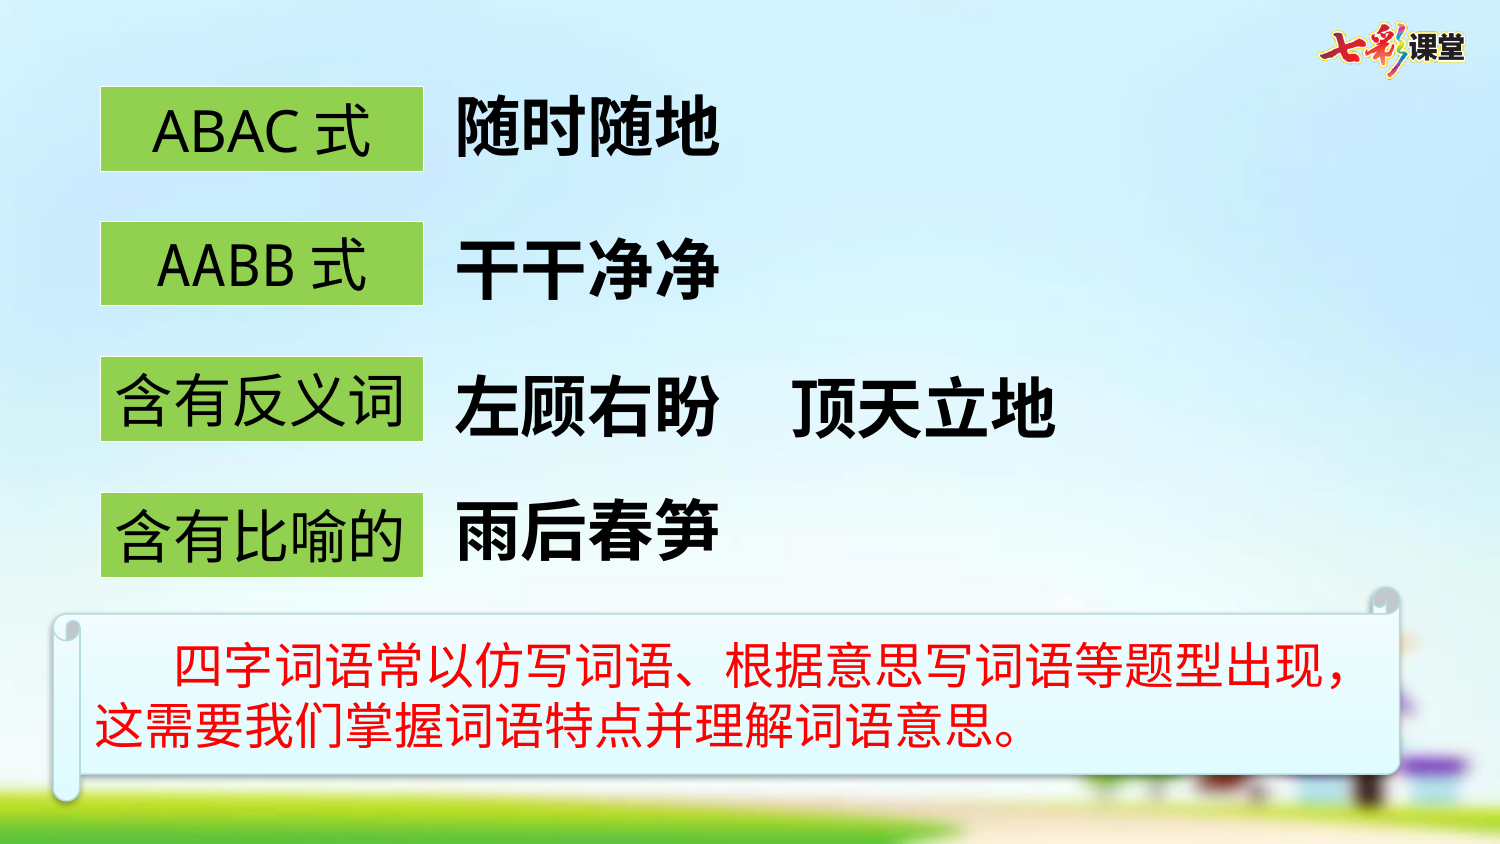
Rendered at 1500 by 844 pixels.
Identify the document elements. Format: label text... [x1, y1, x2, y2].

text_box 含有比喻的 [100, 492, 424, 578]
text_box ABAC式 [100, 86, 424, 172]
text_box 四字词语常以仿写词语、根据意思写词语等题型出现，这需要我们掌握词语特点并理解词语意思。 [52, 586, 1401, 802]
text_box 左顾右盼 [439, 356, 737, 452]
text_box 含有反义词 [100, 356, 424, 442]
text_box 随时随地 [439, 77, 737, 173]
text_box 雨后春笋 [439, 481, 737, 576]
text_box 顶天立地 [775, 358, 1073, 454]
text_box AABB式 [100, 221, 424, 306]
picture [0, 0, 1500, 844]
text_box 干干净净 [439, 220, 737, 316]
